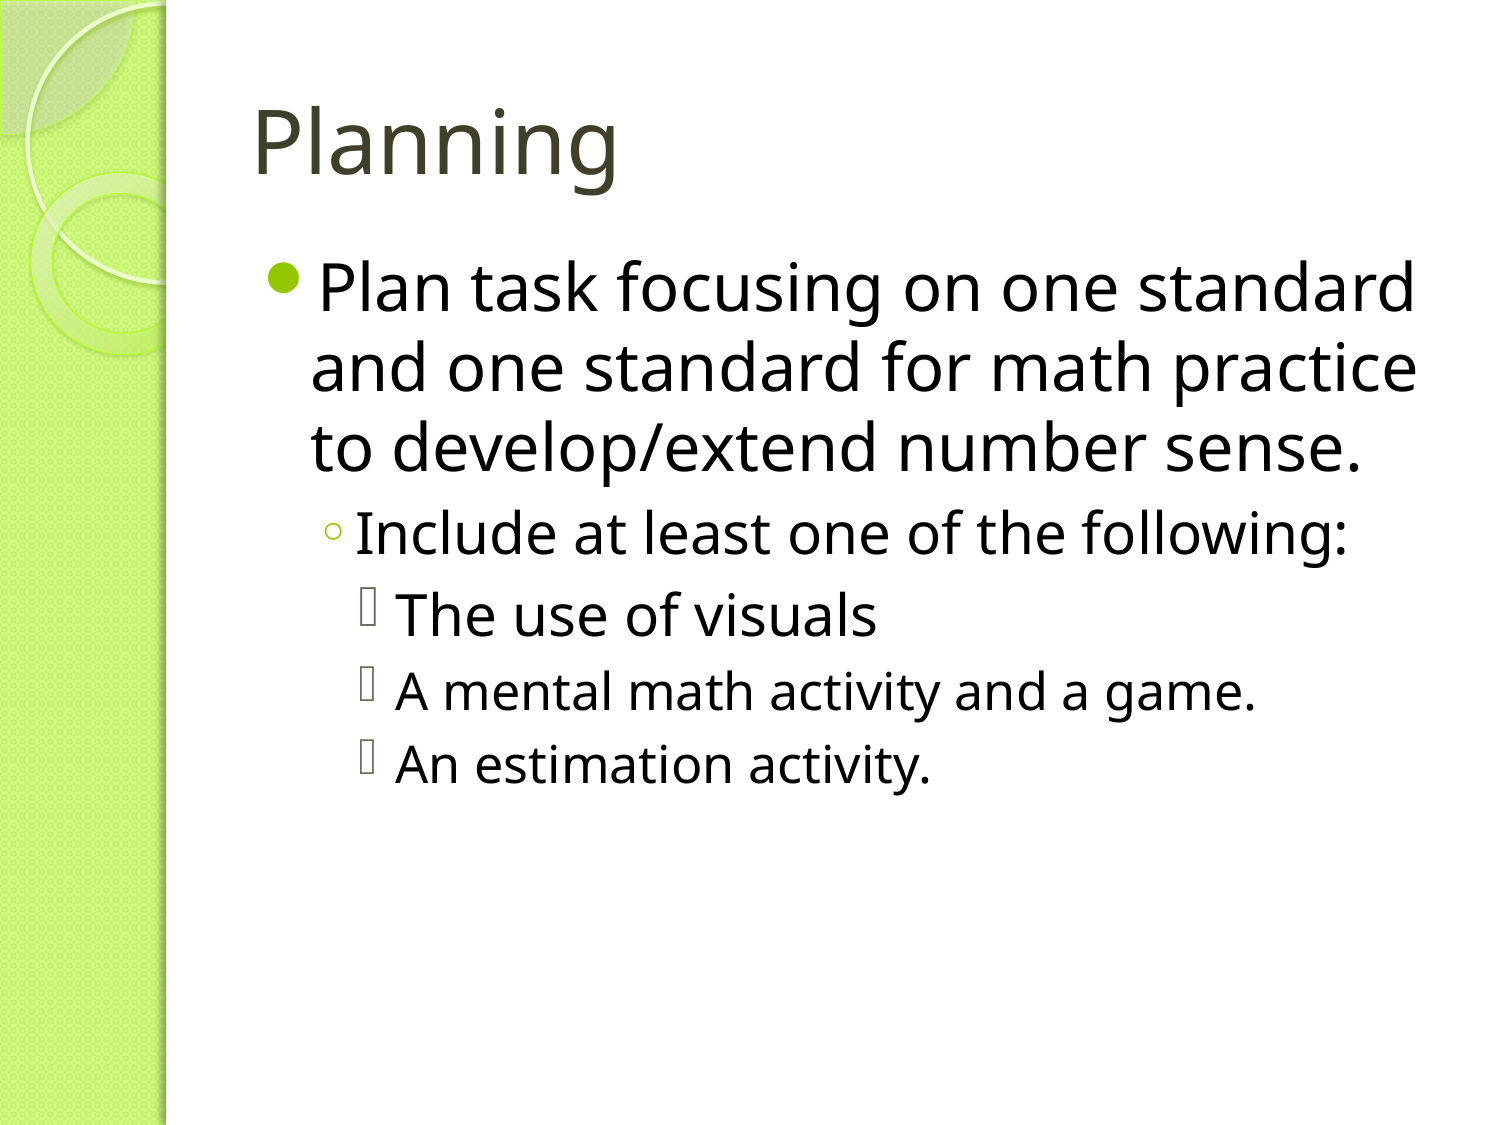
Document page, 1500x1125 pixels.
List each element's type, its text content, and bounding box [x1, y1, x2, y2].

title Planning [235, 45, 1466, 233]
list Plan task focusing on one standard and one standard for math practice to develop/extend number sense. Include at least one of the following: The use of visuals A mental math activity and a game. An estimation activity. [235, 237, 1466, 1025]
